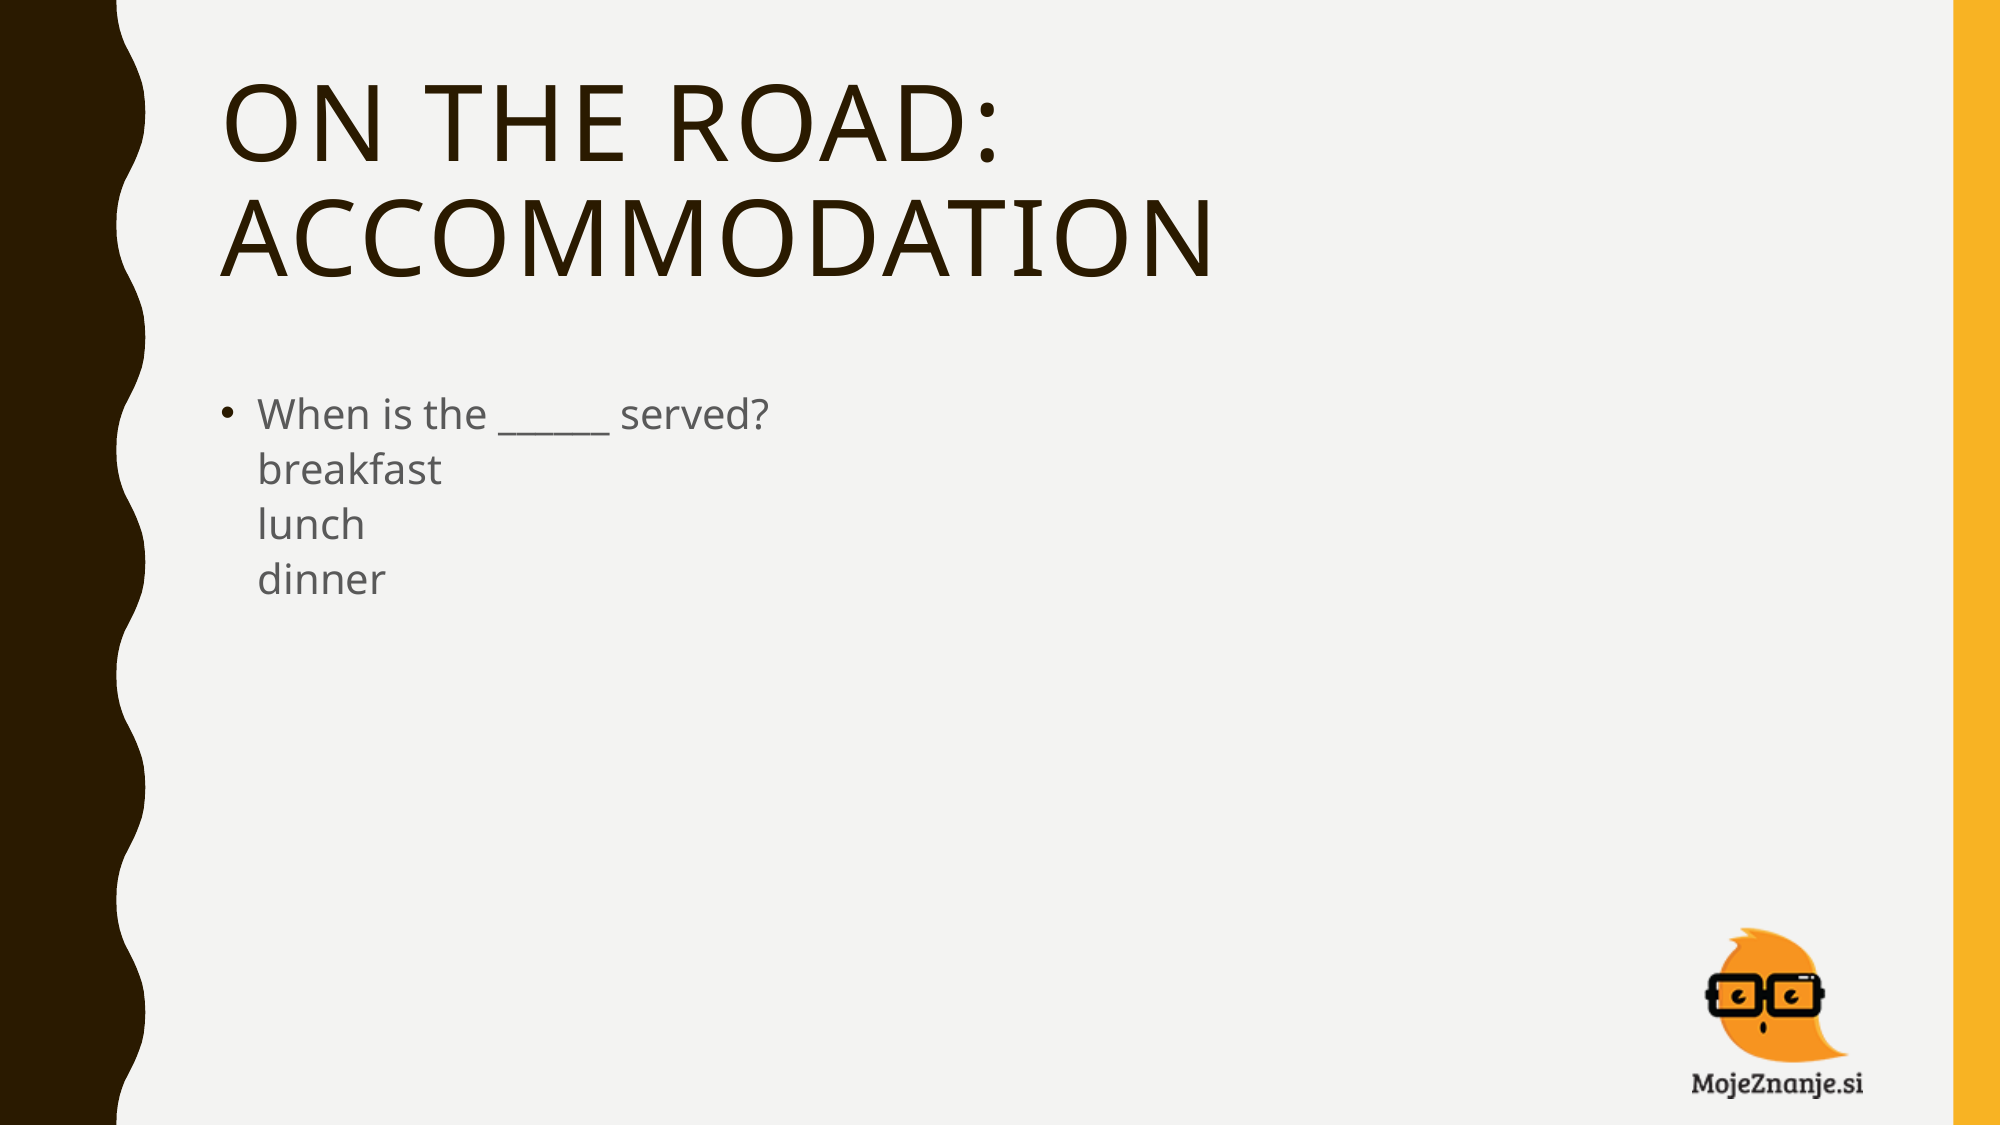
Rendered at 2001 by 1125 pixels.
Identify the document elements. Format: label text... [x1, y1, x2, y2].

list When is the ______ served? breakfast lunch dinner [205, 375, 1875, 965]
picture [1692, 965, 1863, 1099]
title ON THE ROAD: ACCOMMODATION [205, 62, 1875, 308]
